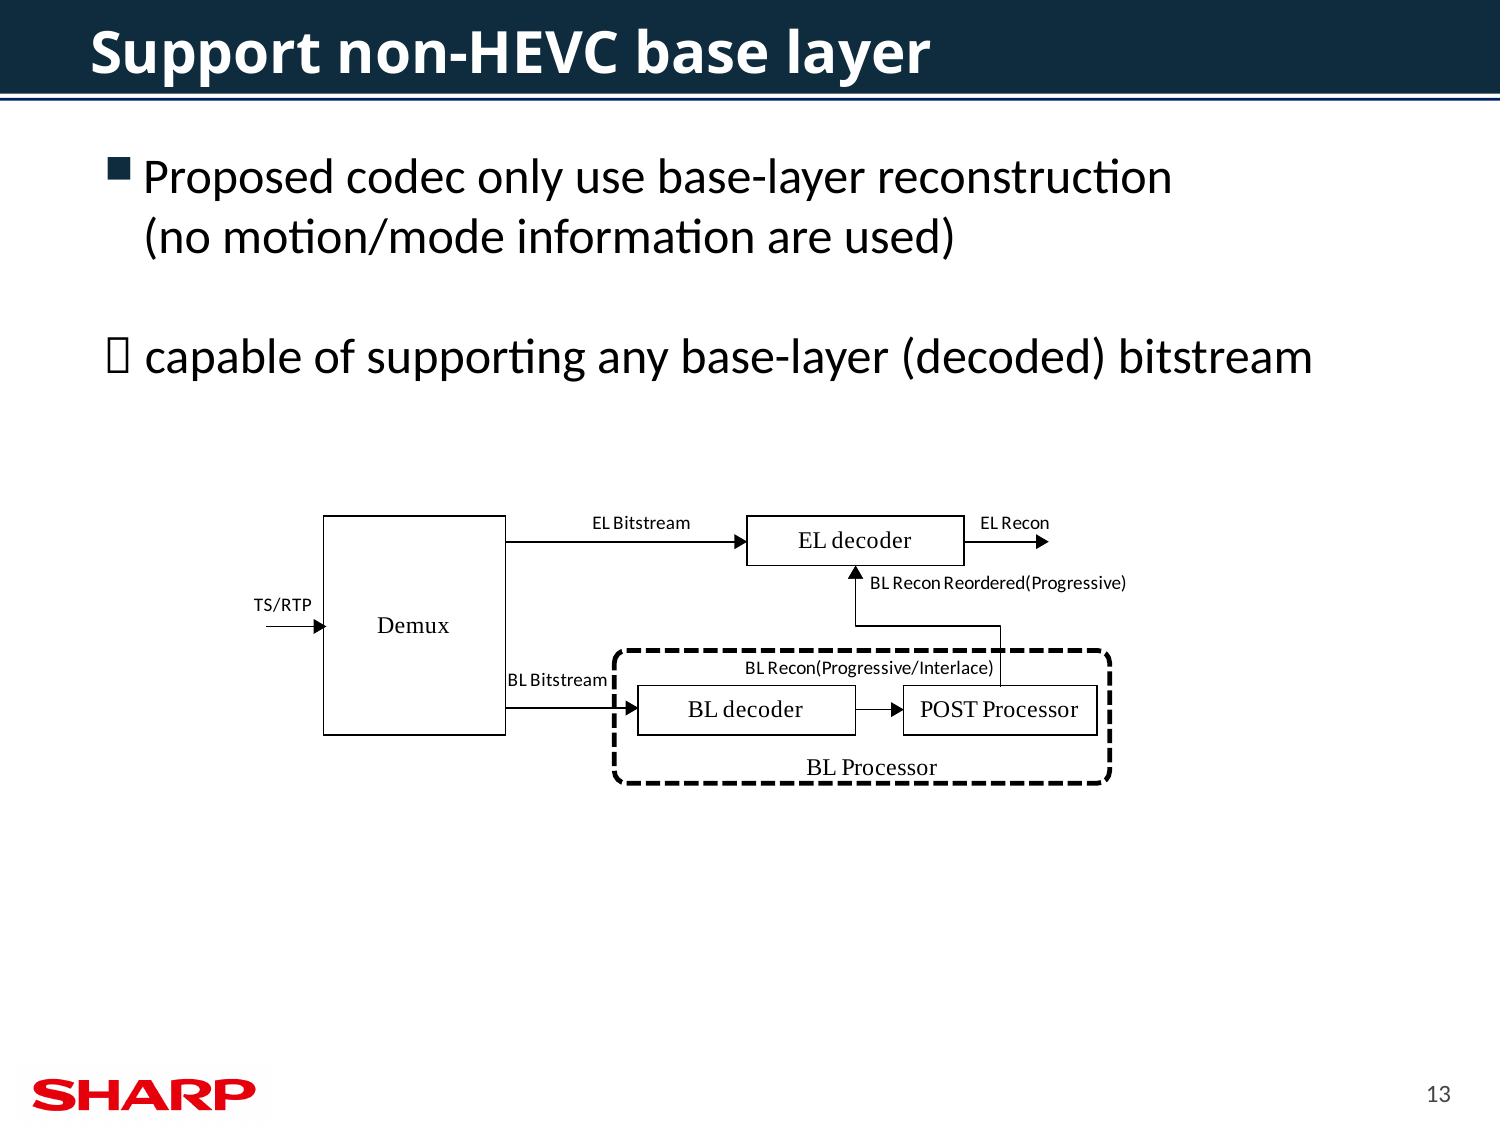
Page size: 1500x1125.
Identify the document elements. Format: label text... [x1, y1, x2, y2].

picture [17, 1064, 271, 1125]
list Proposed codec only use base-layer reconstruction (no motion/mode information are used)  capable of supporting any base-layer (decoded) bitstream [74, 128, 1426, 410]
slide_number 13 [1345, 1062, 1467, 1108]
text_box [76, 485, 1309, 799]
title Support non-HEVC base layer [74, 15, 1426, 85]
